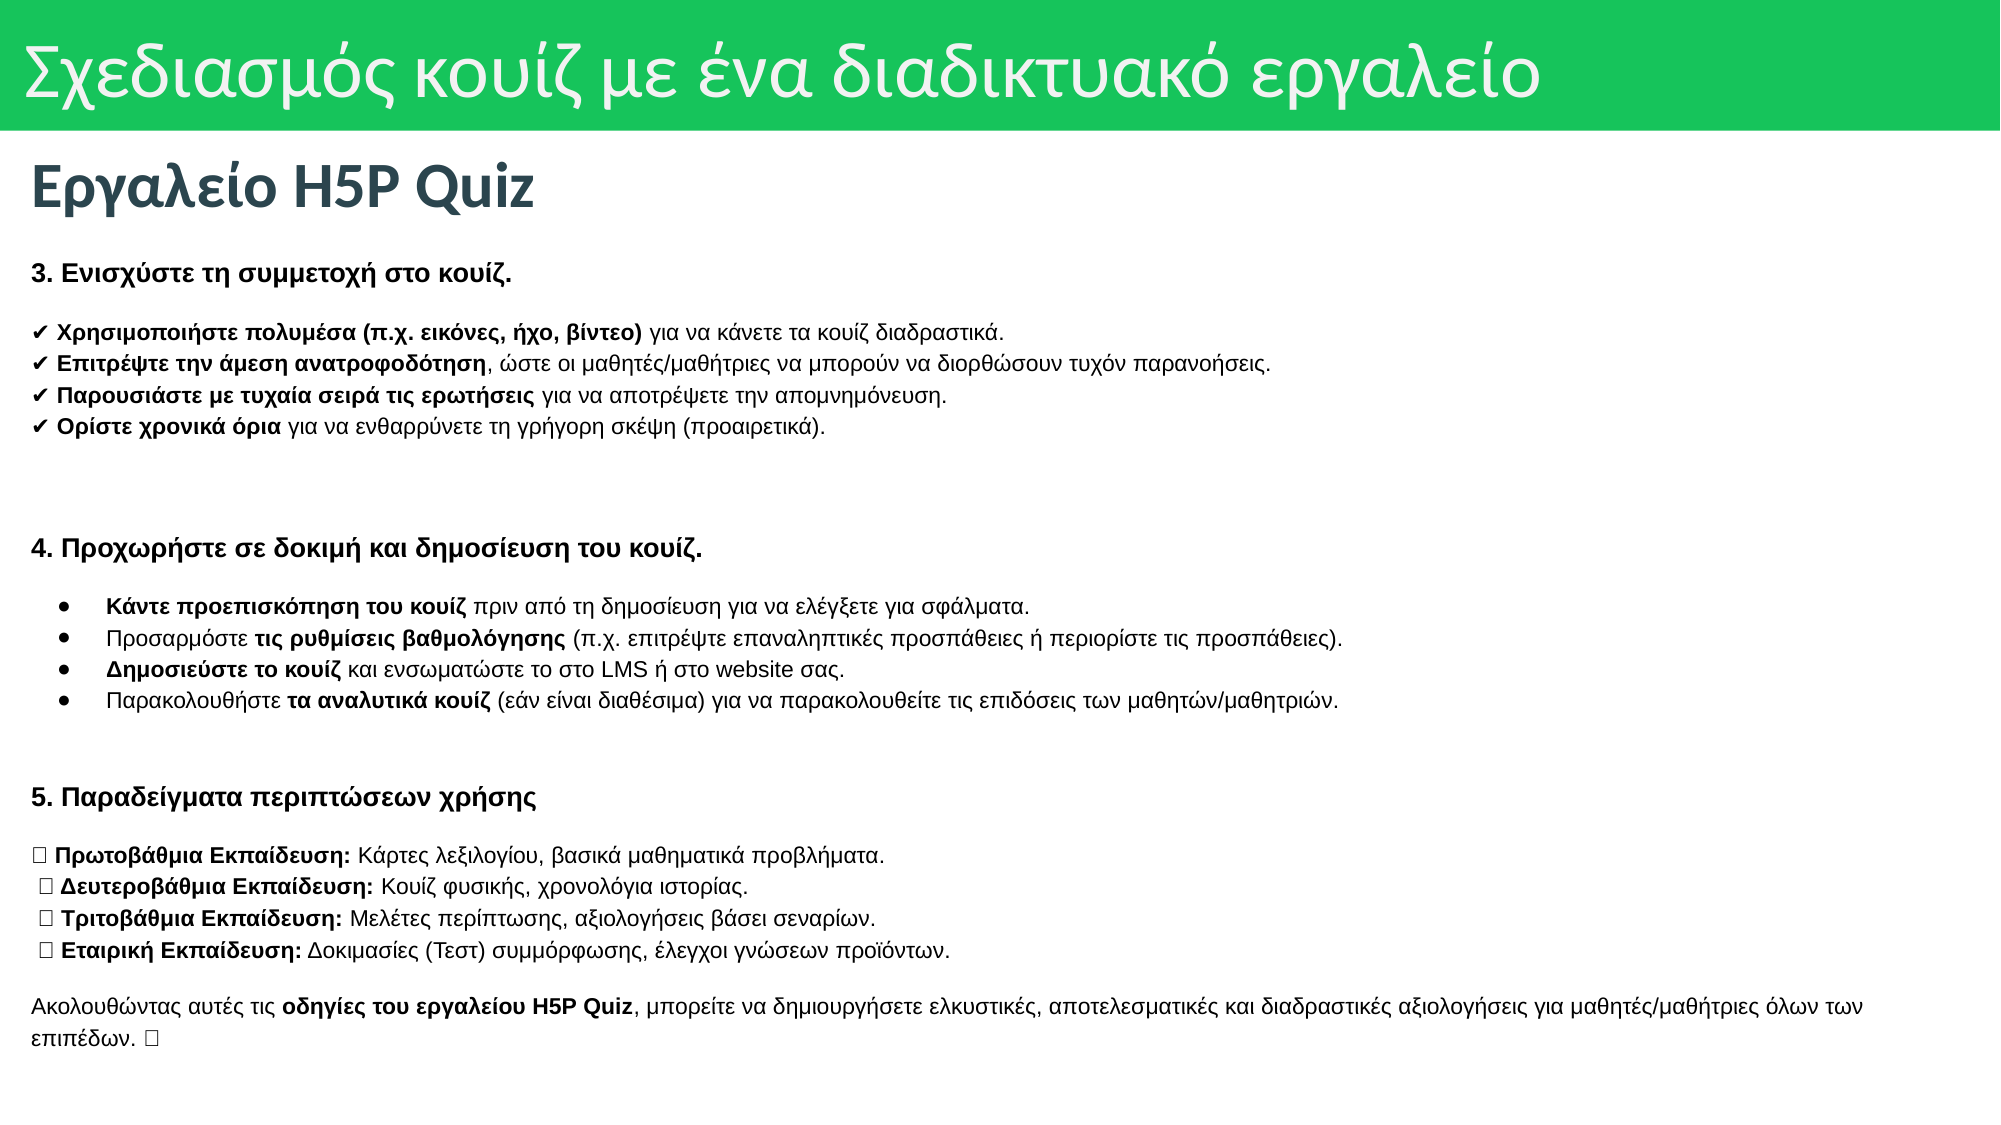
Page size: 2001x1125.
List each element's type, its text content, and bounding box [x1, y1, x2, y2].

list Εργαλείο H5P Quiz 3. Ενισχύστε τη συμμετοχή στο κουίζ. ✔ Χρησιμοποιήστε πολυμέσα (π.χ. εικόνες, ήχο, βίντεο) για να κάνετε τα κουίζ διαδραστικά. ✔ Επιτρέψτε την άμεση ανατροφοδότηση, ώστε οι μαθητές/μαθήτριες να μπορούν να διορθώσουν τυχόν παρανοήσεις. ✔ Παρουσιάστε με τυχαία σειρά τις ερωτήσεις για να αποτρέψετε την απομνημόνευση. ✔ Ορίστε χρονικά όρια για να ενθαρρύνετε τη γρήγορη σκέψη (προαιρετικά). 4. Προχωρήστε σε δοκιμή και δημοσίευση του κουίζ. Κάντε προεπισκόπηση του κουίζ πριν από τη δημοσίευση για να ελέγξετε για σφάλματα. Προσαρμόστε τις ρυθμίσεις βαθμολόγησης (π.χ. επιτρέψτε επαναληπτικές προσπάθειες ή περιορίστε τις προσπάθειες). Δημοσιεύστε το κουίζ και ενσωματώστε το στο LMS ή στο website σας. Παρακολουθήστε τα αναλυτικά κουίζ (εάν είναι διαθέσιμα) για να παρακολουθείτε τις επιδόσεις των μαθητών/μαθητριών. 5. Παραδείγματα περιπτώσεων χρήσης ✅ Πρωτοβάθμια Εκπαίδευση: Κάρτες λεξιλογίου, βασικά μαθηματικά προβλήματα. ✅ Δευτεροβάθμια Εκπαίδευση: Κουίζ φυσικής, χρονολόγια ιστορίας. ✅ Τριτοβάθμια Εκπαίδευση: Μελέτες περίπτωσης, αξιολογήσεις βάσει σεναρίων. ✅ Εταιρική Εκπαίδευση: Δοκιμασίες (Τεστ) συμμόρφωσης, έλεγχοι γνώσεων προϊόντων. Ακολουθώντας αυτές τις οδηγίες του εργαλείου H5P Quiz, μπορείτε να δημιουργήσετε ελκυστικές, αποτελεσματικές και διαδραστικές αξιολογήσεις για μαθητές/μαθήτριες όλων των επιπέδων. 🚀 [16, 144, 1976, 1108]
title Σχεδιασμός κουίζ με ένα διαδικτυακό εργαλείο [16, 13, 1976, 131]
